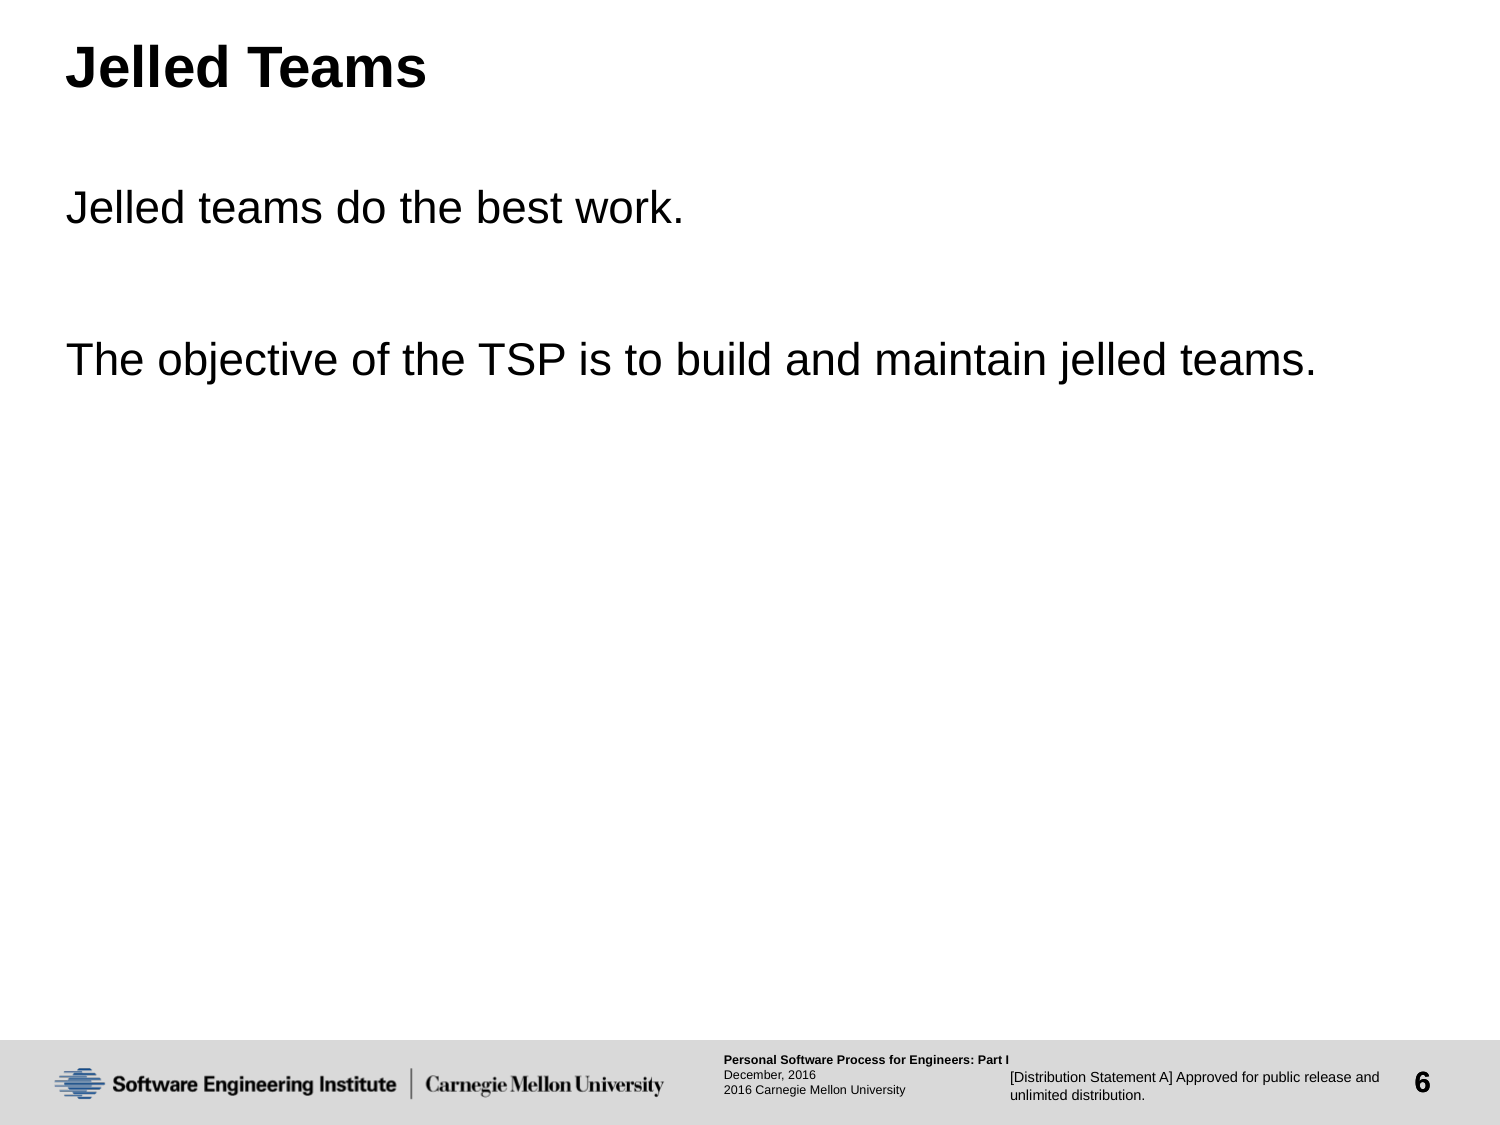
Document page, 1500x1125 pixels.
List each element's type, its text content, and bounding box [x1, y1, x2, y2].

list Jelled teams do the best work. The objective of the TSP is to build and maintain jelled teams. [65, 177, 1431, 1000]
title Jelled Teams [65, 37, 1313, 148]
picture [46, 1061, 673, 1104]
